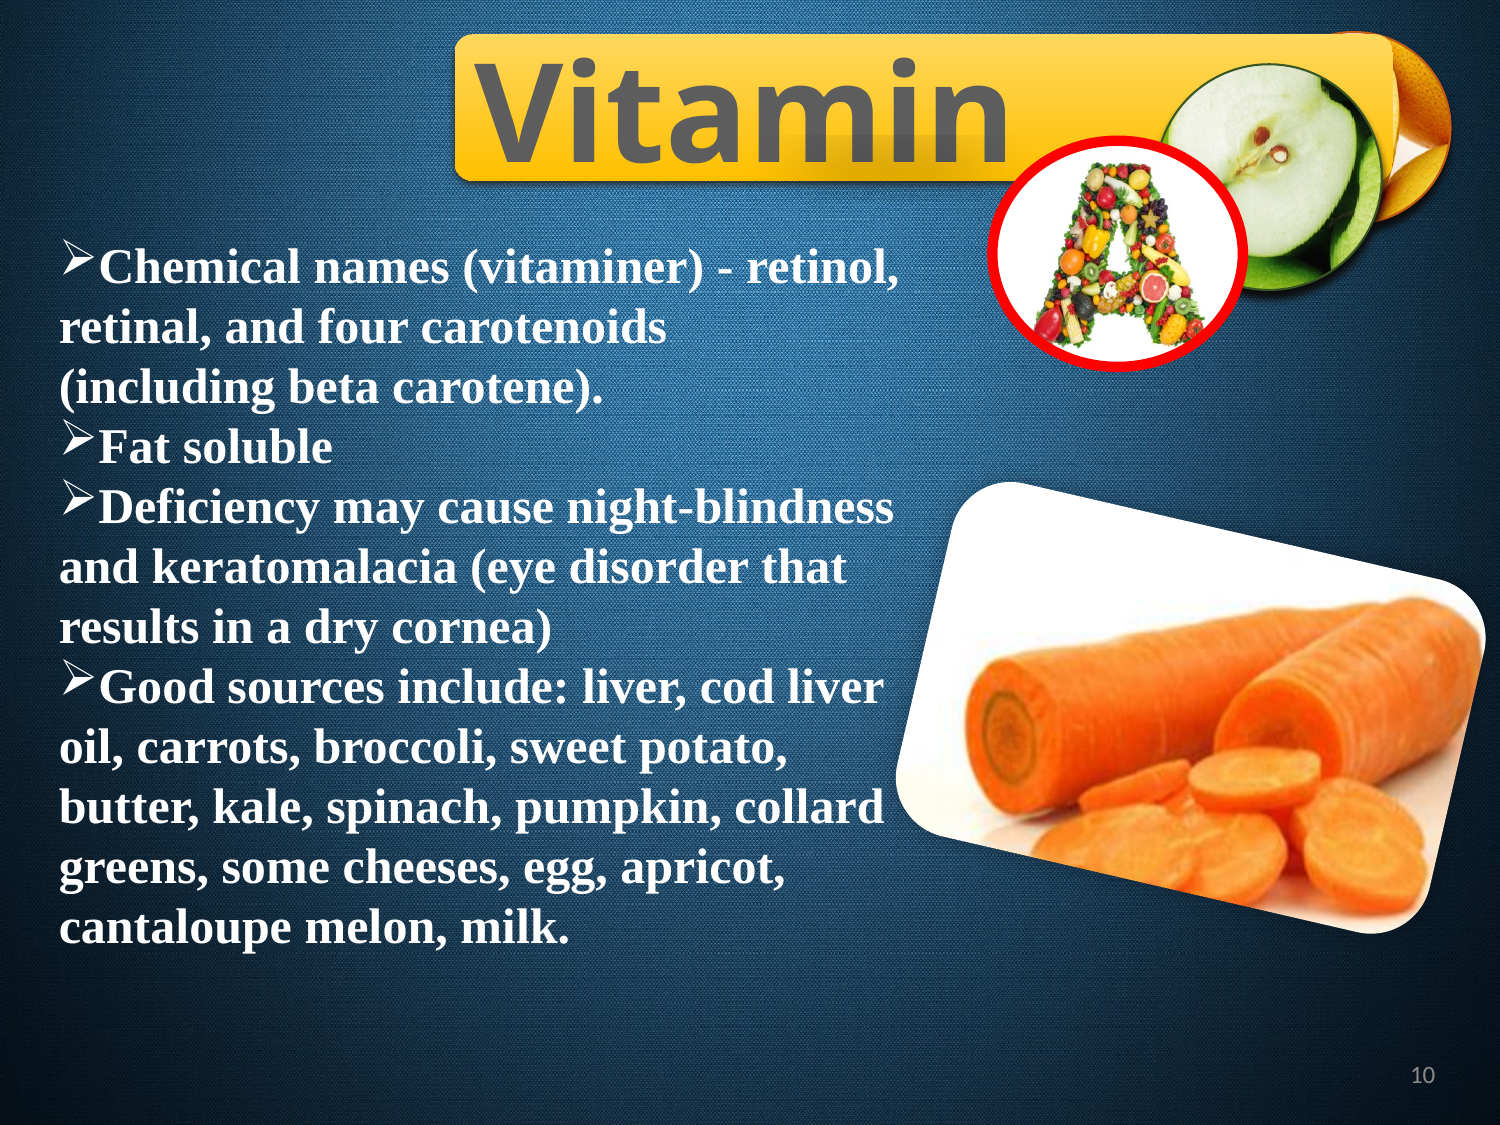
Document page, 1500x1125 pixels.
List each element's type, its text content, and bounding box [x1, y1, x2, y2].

text_box [1386, 36, 1452, 220]
slide_number 10 [1377, 1043, 1451, 1104]
picture [0, 0, 1500, 1125]
text_box Chemical names (vitaminer) - retinol, retinal, and four carotenoids (including beta carotene). Fat soluble Deficiency may cause night-blindness and keratomalacia (eye disorder that results in a dry cornea) Good sources include: liver, cod liver oil, carrots, broccoli, sweet potato, butter, kale, spinach, pumpkin, collard greens, some cheeses, egg, apricot, cantaloupe melon, milk. [43, 226, 963, 961]
text_box [1161, 63, 1383, 291]
text_box Vitamin [453, 33, 1394, 182]
